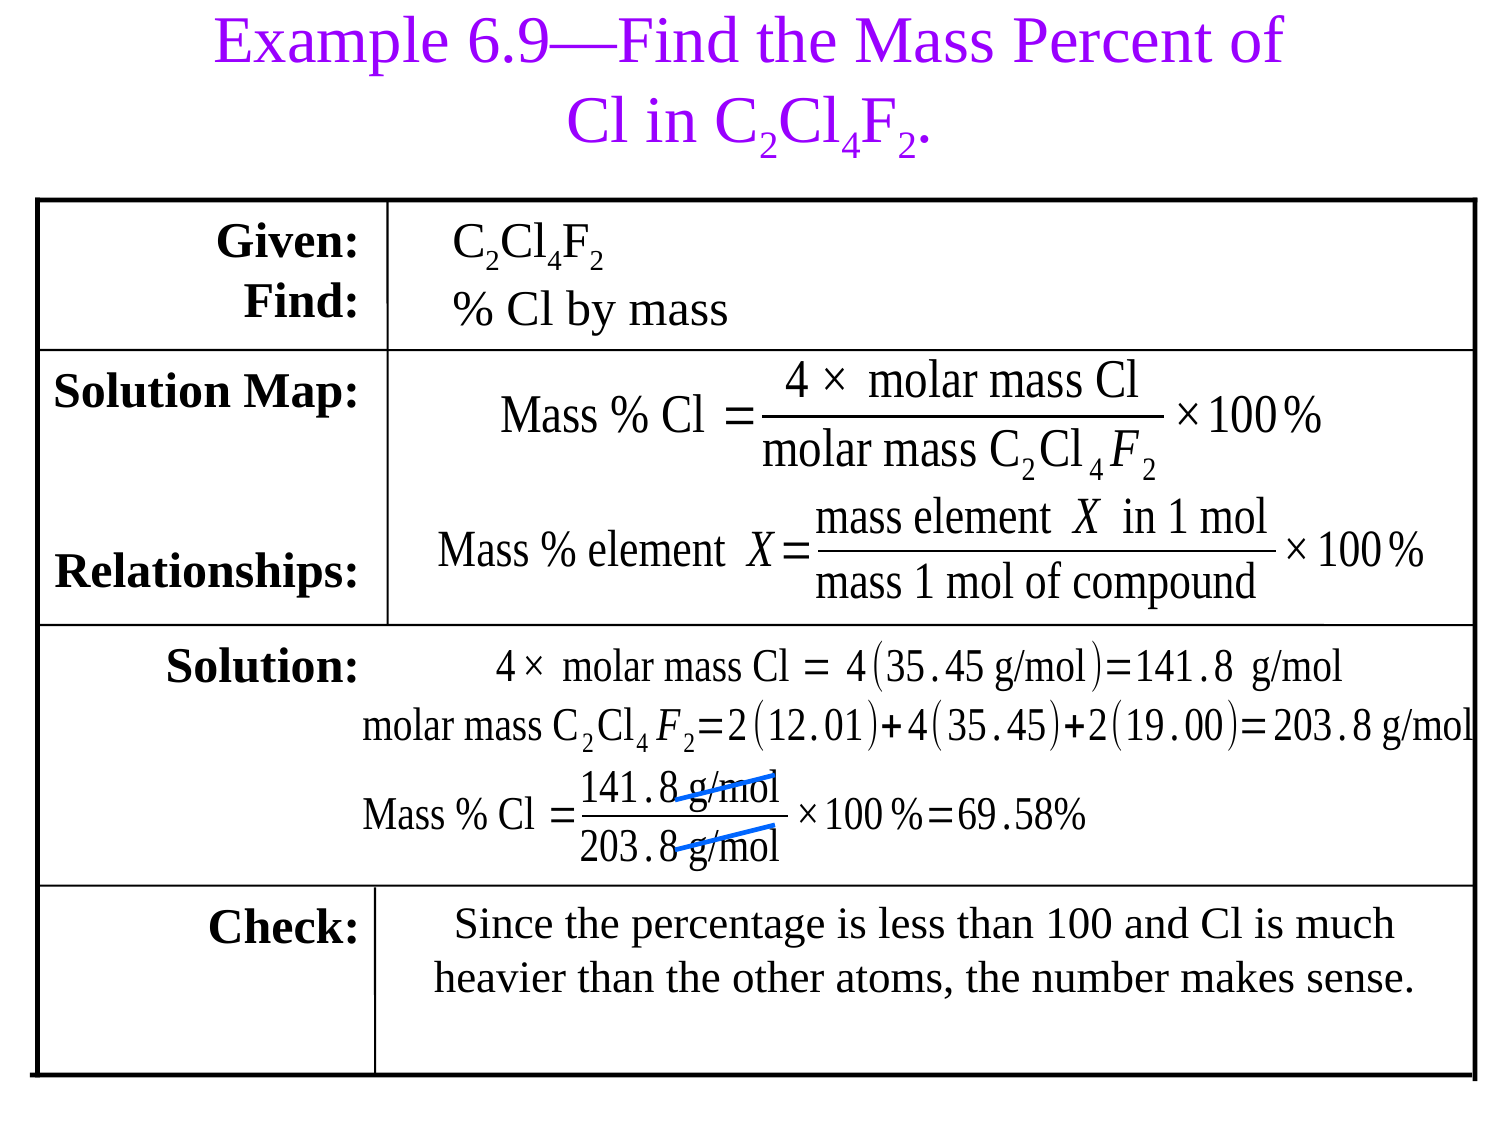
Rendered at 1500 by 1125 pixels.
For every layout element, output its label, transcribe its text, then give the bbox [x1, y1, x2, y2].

text_box Given: Find: [37, 199, 375, 350]
text_box Solution: [38, 625, 375, 885]
text_box Solution Map: Relationships: [38, 350, 375, 624]
text_box Check: [38, 886, 375, 1021]
text_box [774, 626, 1475, 885]
text_box C2Cl4F2 % Cl by mass [437, 201, 1475, 350]
text_box Since the percentage is less than 100 and Cl is much heavier than the other atoms, the number makes sense. [375, 886, 1475, 1050]
text_box Example 6.9—Find the Mass Percent of Cl in C2Cl4F2. [174, 24, 1325, 138]
